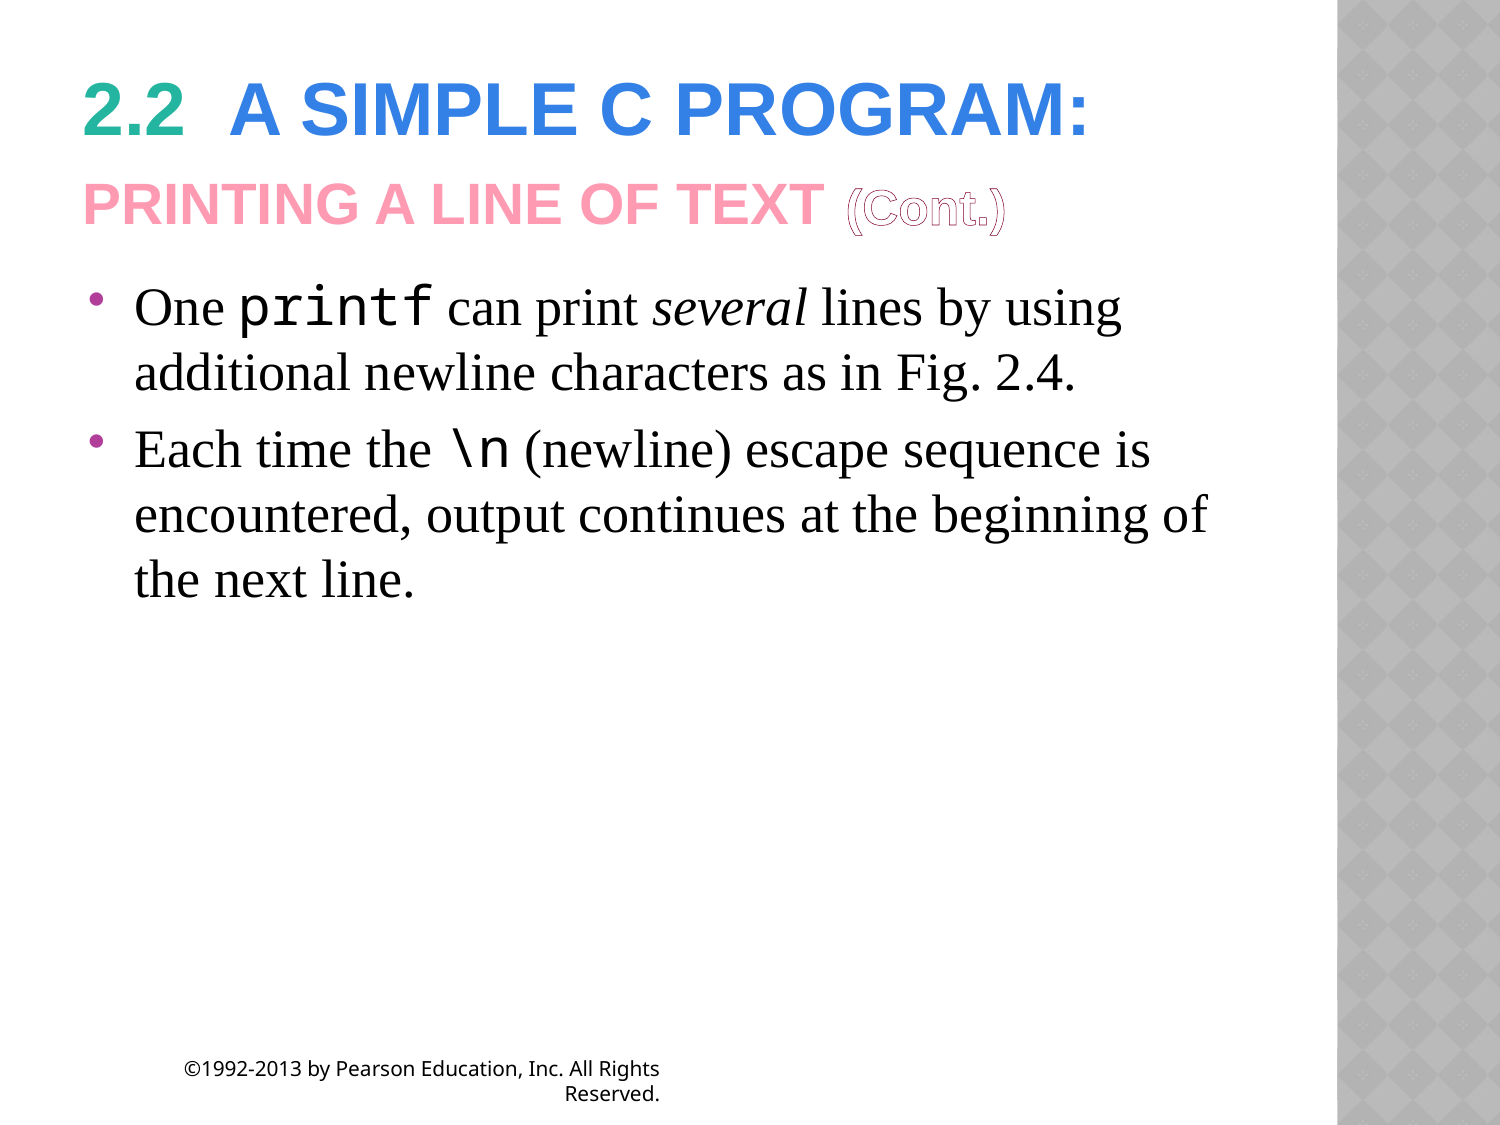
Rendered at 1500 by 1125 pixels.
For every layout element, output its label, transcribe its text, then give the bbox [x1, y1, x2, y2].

footer ©1992-2013 by Pearson Education, Inc. All Rights Reserved. [75, 1075, 675, 1114]
title 2.2 A Simple C Program: Printing a Line of Text (Cont.) [75, 52, 1263, 240]
list One printf can print several lines by using additional newline characters as in Fig. 2.4. Each time the \n (newline) escape sequence is encountered, output continues at the beginning of the next line. [75, 264, 1263, 1059]
